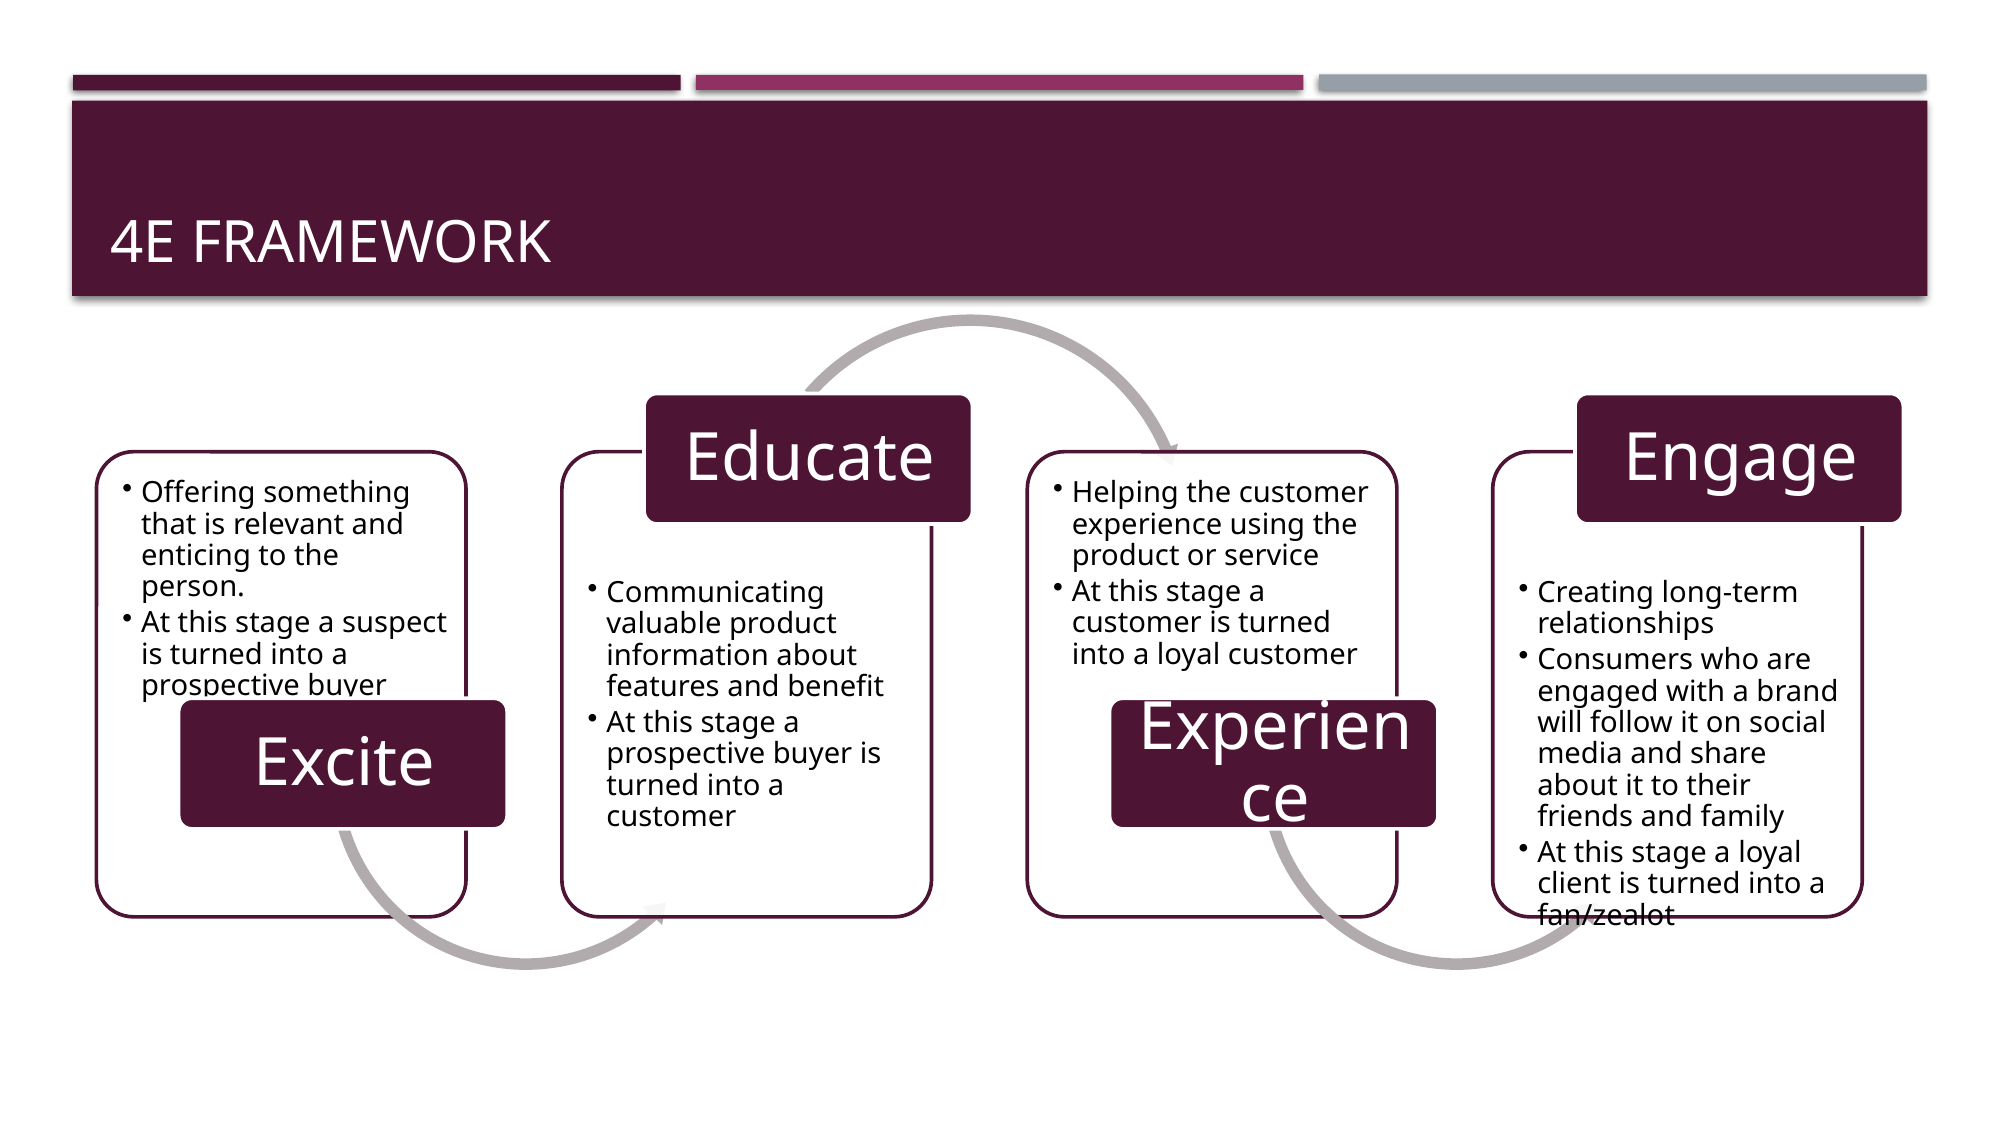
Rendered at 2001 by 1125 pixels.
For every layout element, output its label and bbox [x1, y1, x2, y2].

list [94, 96, 1906, 1125]
